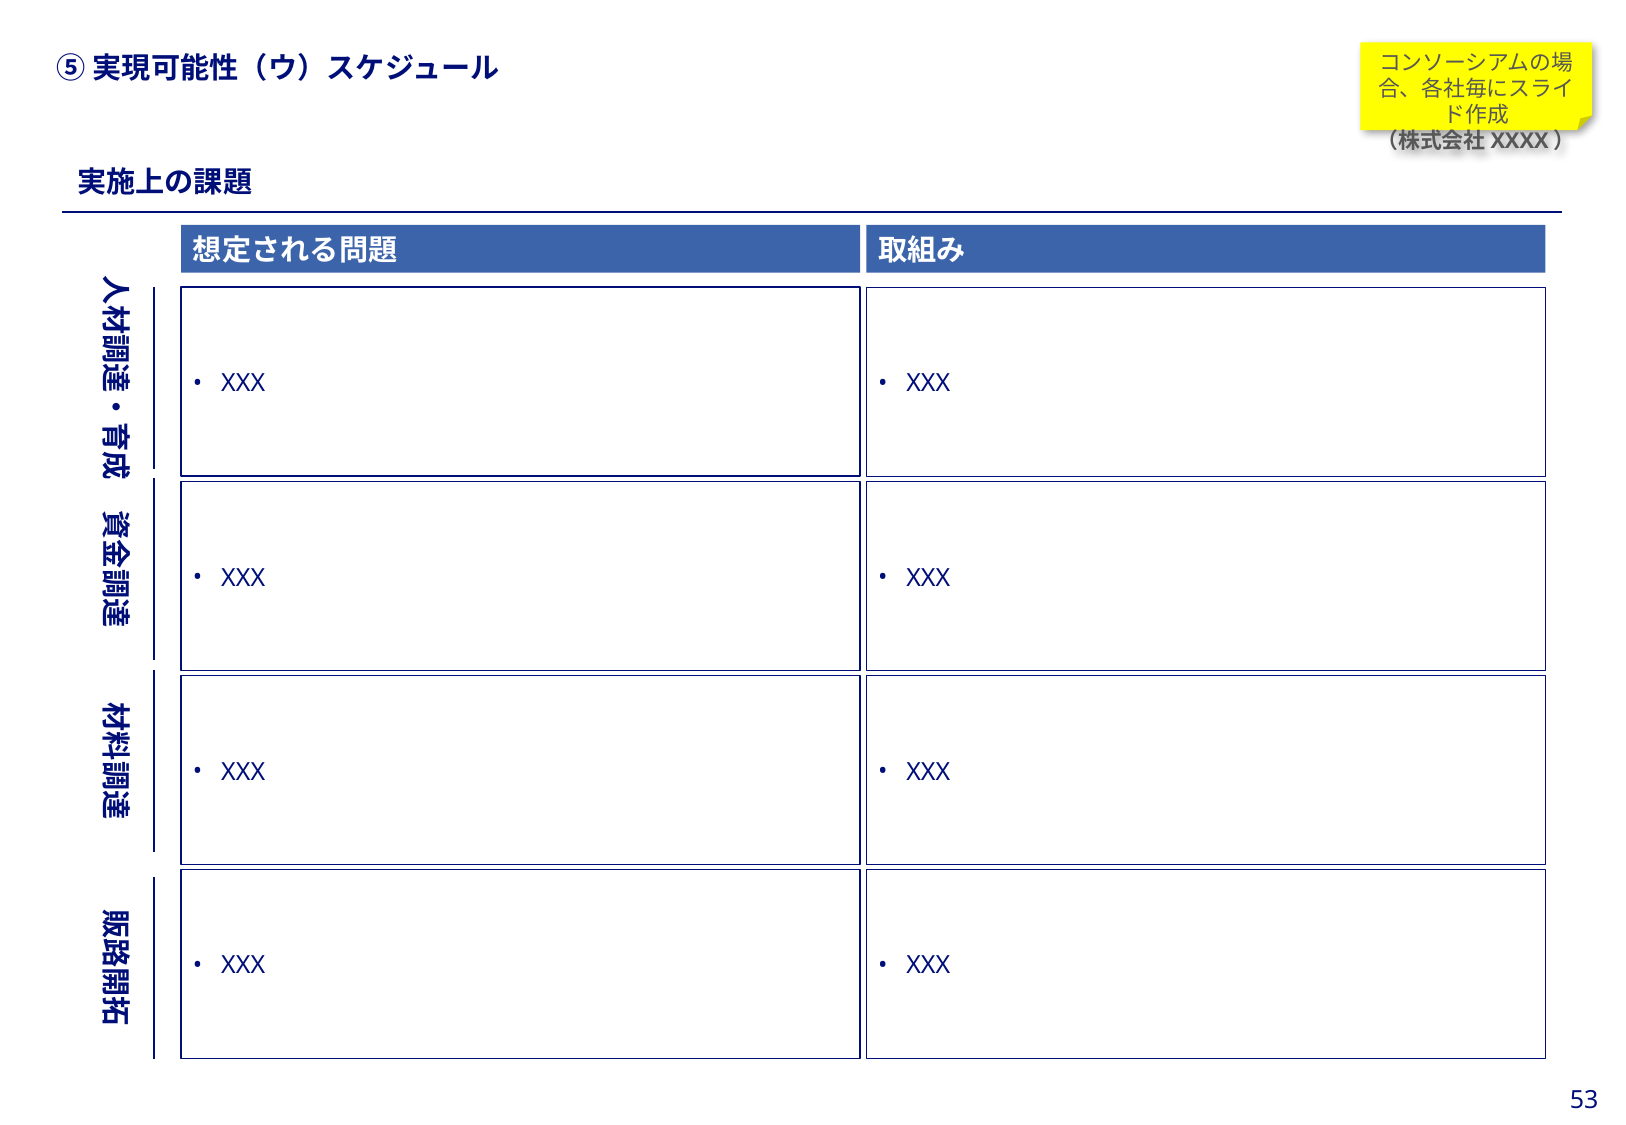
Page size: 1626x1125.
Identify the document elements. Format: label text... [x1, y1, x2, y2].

text_box 取組み [865, 224, 1547, 274]
text_box XXX [180, 286, 861, 477]
list ⑤実現可能性（ウ）スケジュール [32, 42, 1359, 90]
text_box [62, 149, 1563, 213]
text_box XXX [865, 480, 1547, 671]
text_box 想定される問題 [180, 224, 861, 274]
text_box XXX [865, 868, 1547, 1060]
text_box XXX [180, 674, 861, 866]
text_box XXX [180, 480, 861, 671]
text_box XXX [180, 868, 861, 1060]
text_box コンソーシアムの場合、各社毎にスライド作成 （株式会社XXXX） [1359, 41, 1594, 132]
text_box XXX [865, 286, 1547, 477]
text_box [79, 287, 155, 1059]
text_box XXX [865, 674, 1547, 866]
